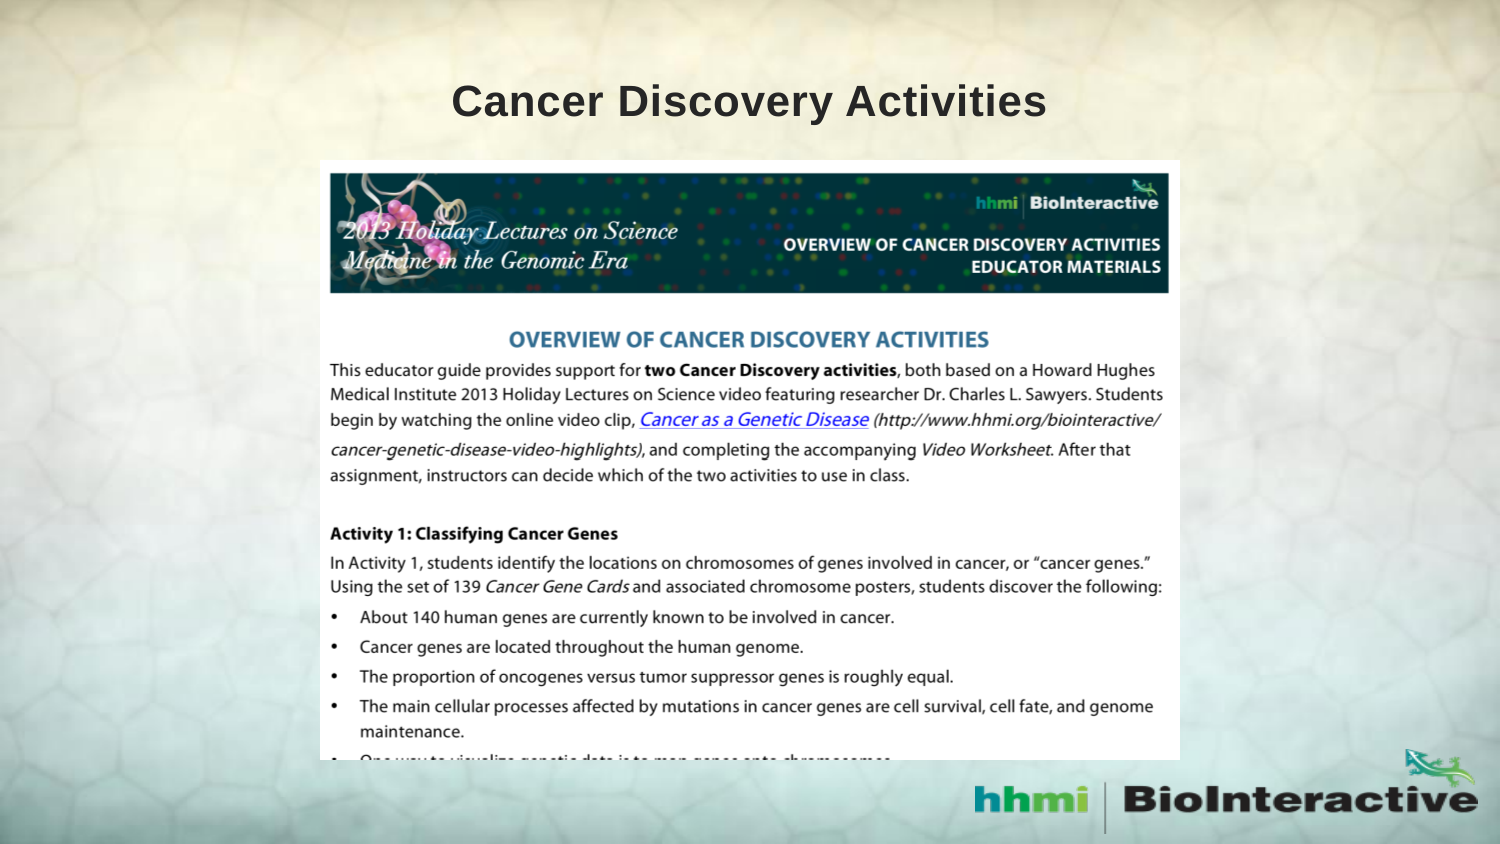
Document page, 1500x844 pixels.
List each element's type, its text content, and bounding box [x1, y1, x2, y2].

picture [0, 0, 1500, 844]
title Cancer Discovery Activities [99, 65, 1400, 207]
